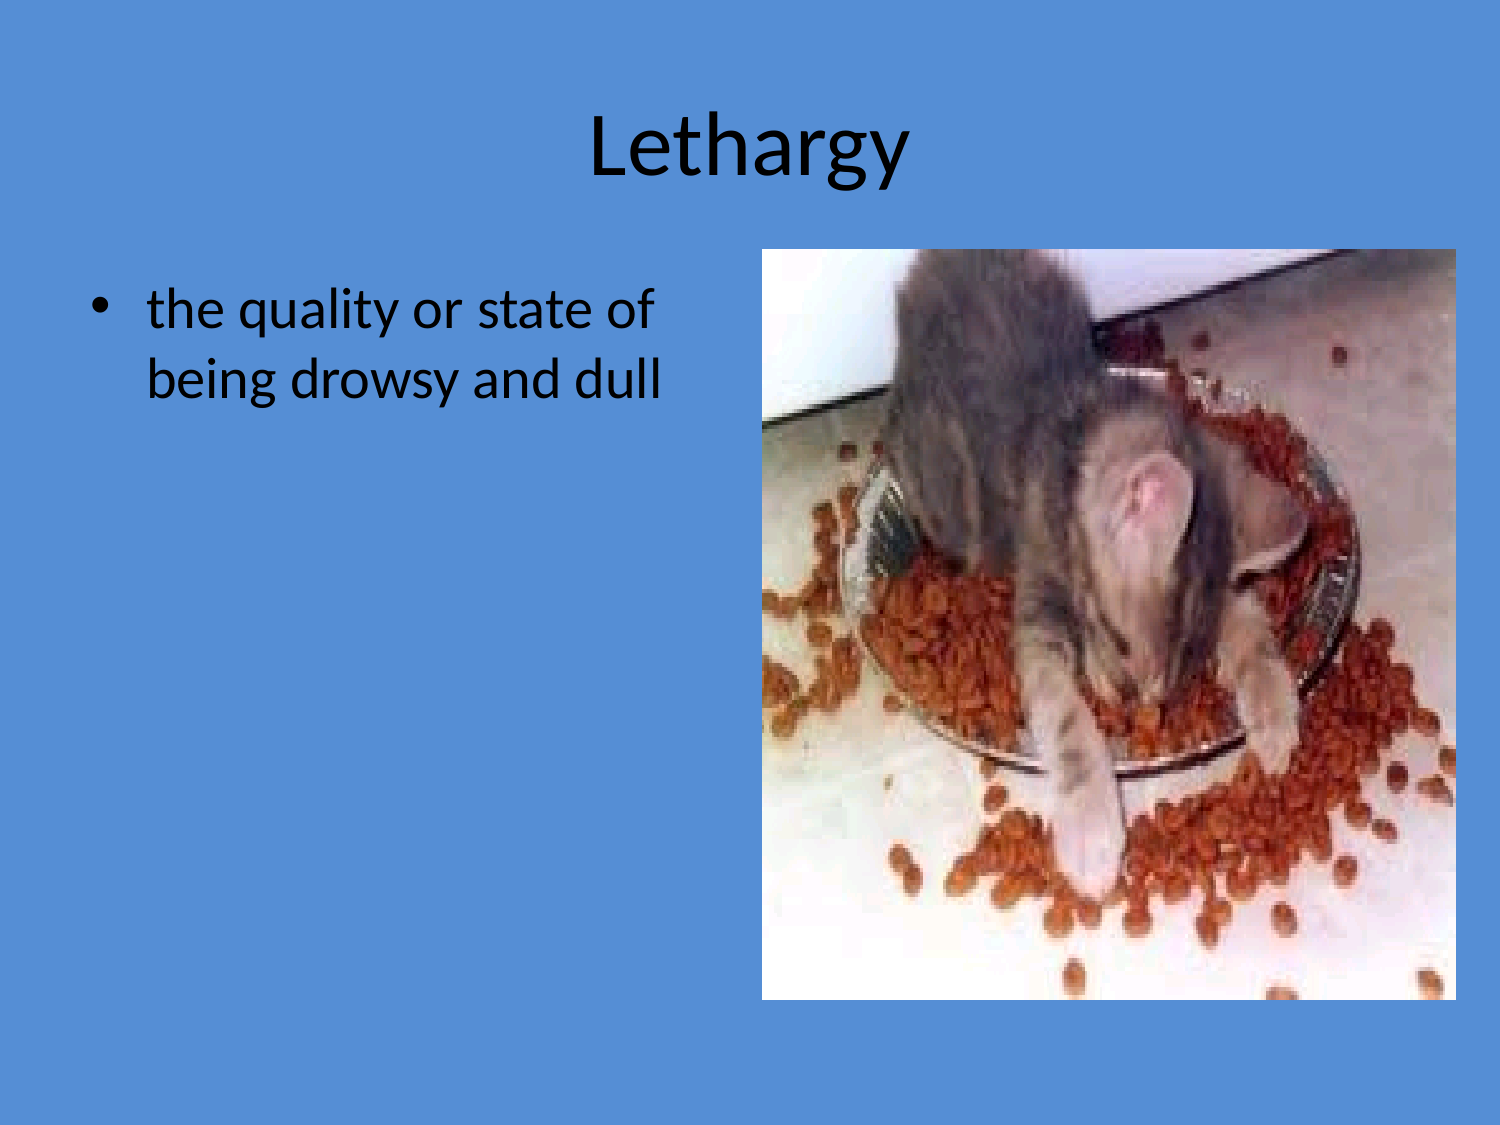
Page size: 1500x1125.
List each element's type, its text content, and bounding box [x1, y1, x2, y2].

title Lethargy [75, 45, 1425, 233]
picture [762, 249, 1456, 1001]
list the quality or state of being drowsy and dull [75, 262, 738, 1005]
